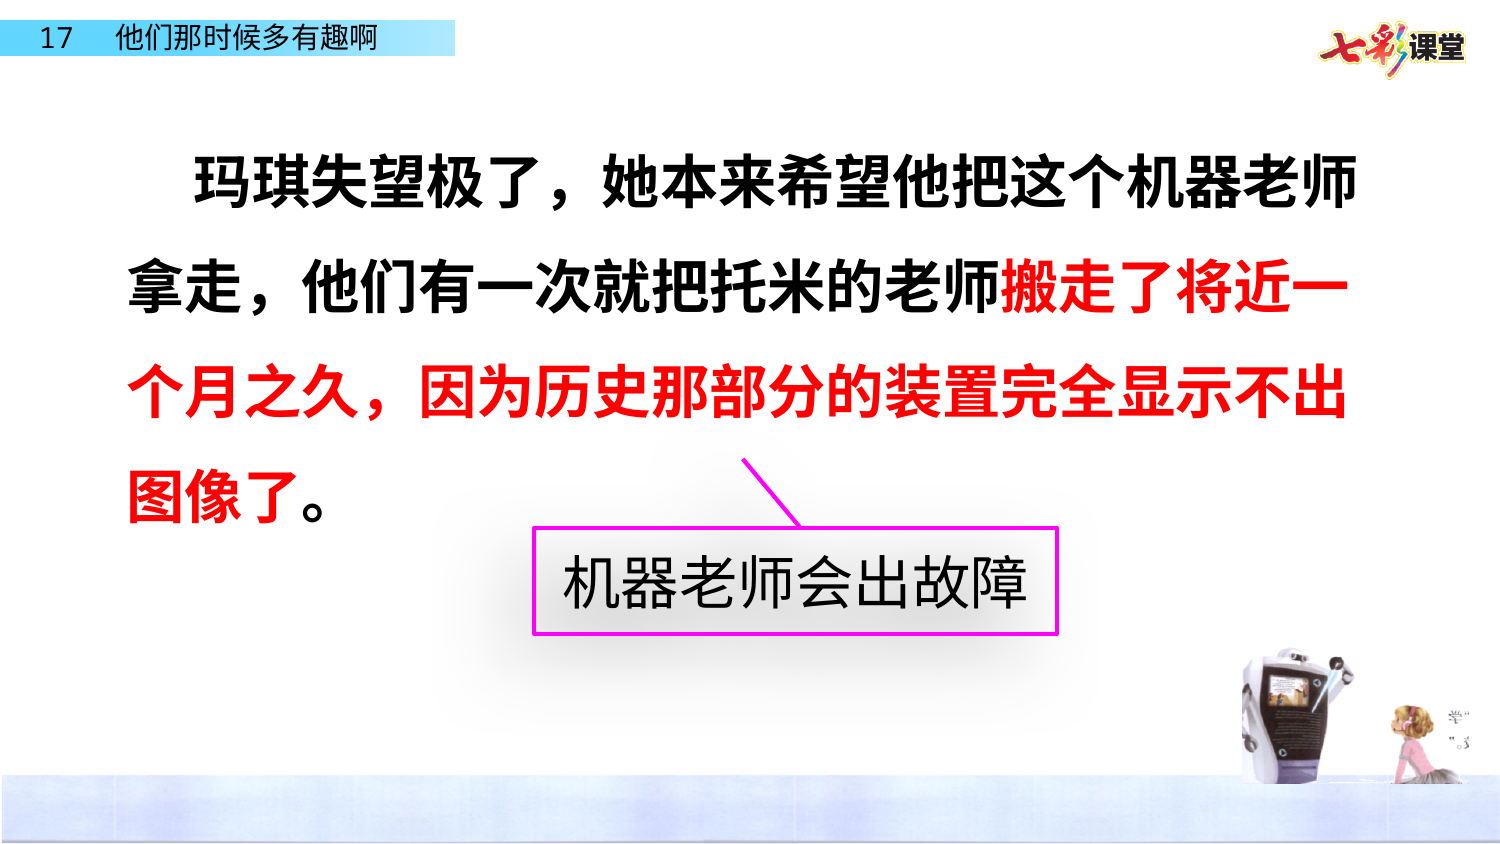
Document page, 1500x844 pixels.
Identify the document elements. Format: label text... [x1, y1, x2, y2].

picture [0, 639, 1500, 844]
text_box 机器老师会出故障 [532, 457, 1059, 636]
picture [1316, 20, 1468, 80]
text_box 玛琪失望极了，她本来希望他把这个机器老师拿走，他们有一次就把托米的老师搬走了将近一个月之久，因为历史那部分的装置完全显示不出图像了。 [112, 102, 1413, 538]
